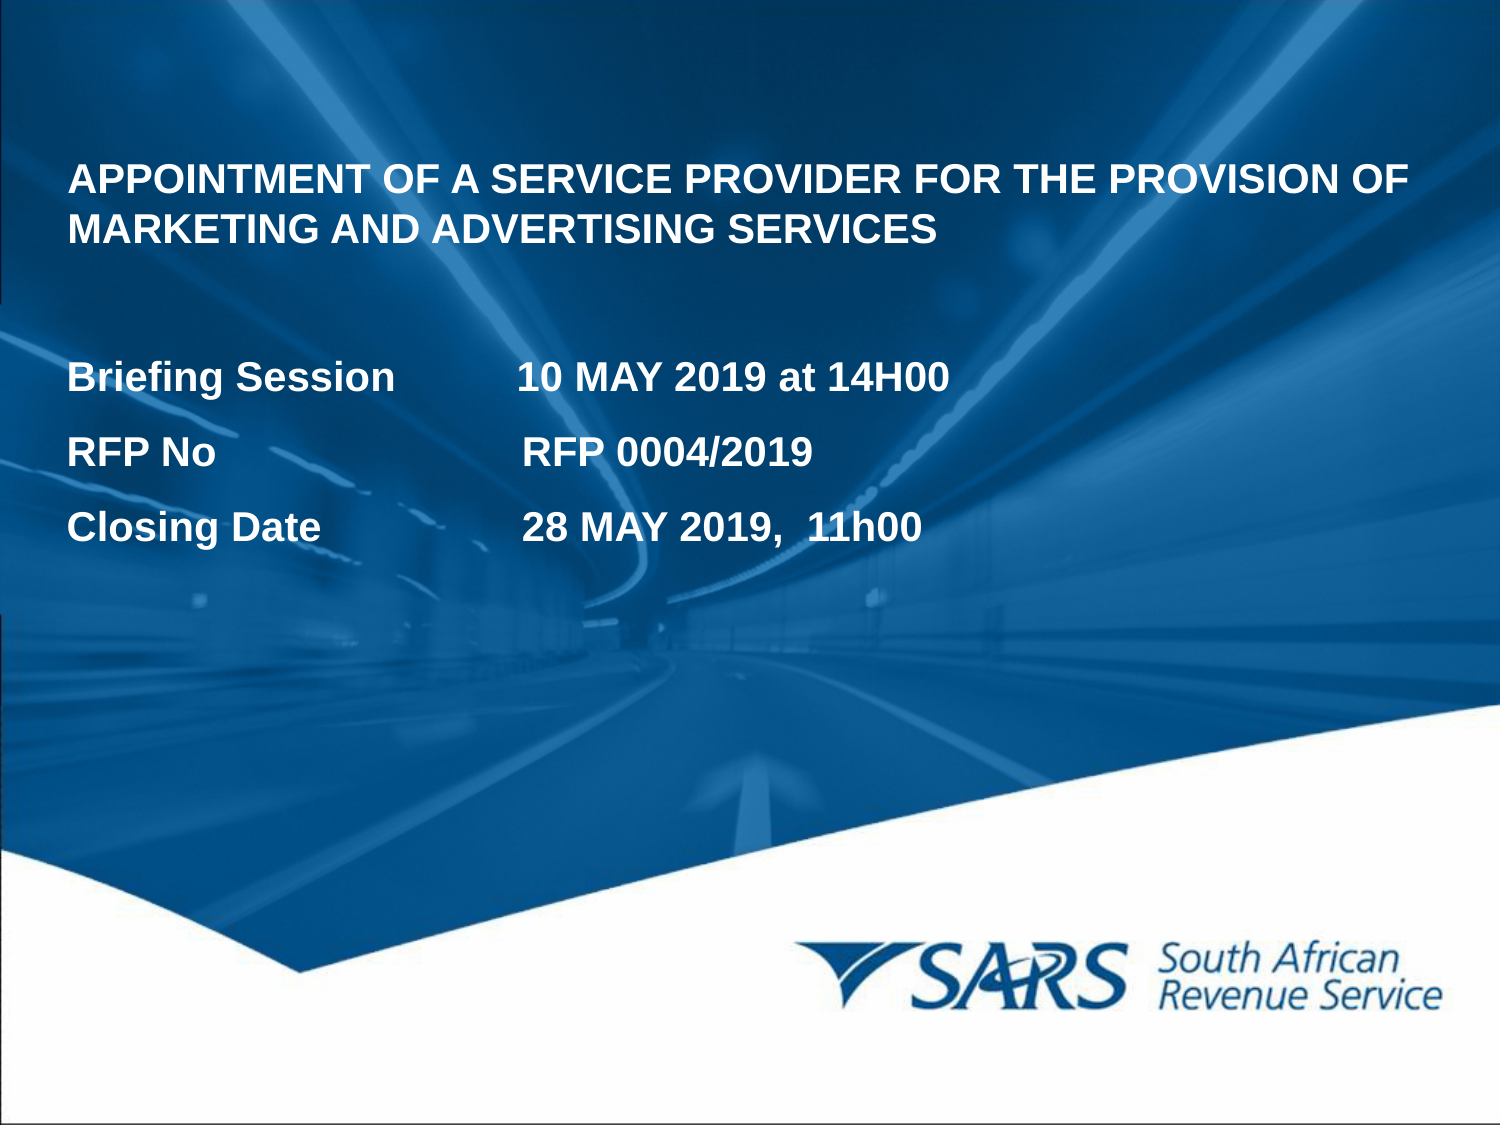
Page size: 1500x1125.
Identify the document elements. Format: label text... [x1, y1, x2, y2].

text_box Briefing Session 10 MAY 2019 at 14H00 RFP No RFP 0004/2019 Closing Date 28 MAY 2019, 11h00 [51, 317, 1239, 558]
picture [0, 0, 1500, 1125]
subtitle APPOINTMENT OF A SERVICE PROVIDER FOR THE PROVISION OF MARKETING AND ADVERTISING SERVICES [66, 101, 1428, 254]
